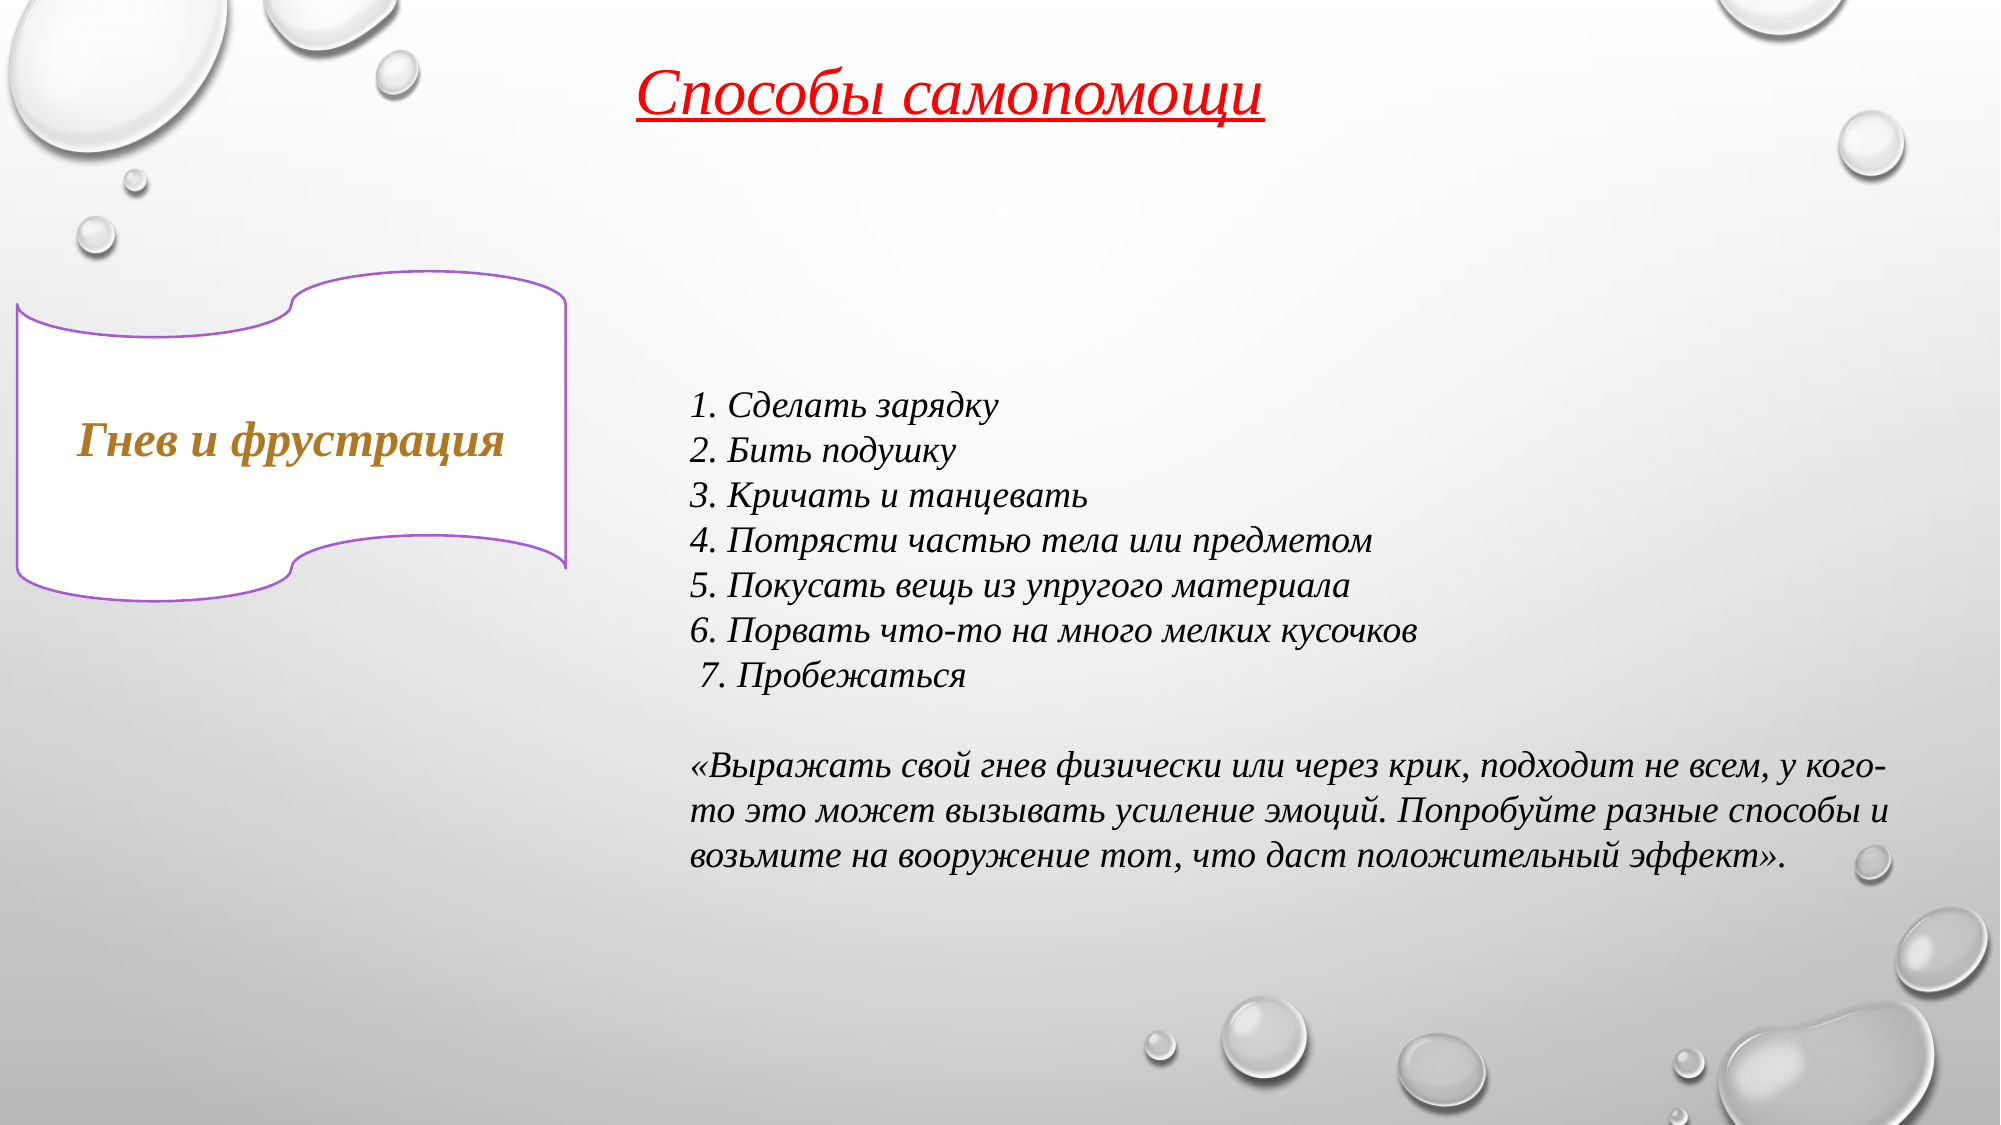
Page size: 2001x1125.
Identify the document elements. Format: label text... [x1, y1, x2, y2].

text_box Гнев и фрустрация [15, 269, 567, 603]
picture [0, 0, 2000, 1125]
text_box 1. Сделать зарядку 2. Бить подушку 3. Кричать и танцевать 4. Потрясти частью тела или предметом 5. Покусать вещь из упругого материала 6. Порвать что-то на много мелких кусочков 7. Пробежаться «Выражать свой гнев физически или через крик, подходит не всем, у кого-то это может вызывать усиление эмоций. Попробуйте разные способы и возьмите на вооружение тот, что даст положительный эффект». [675, 373, 1910, 883]
text_box Способы самопомощи [242, 40, 1659, 196]
